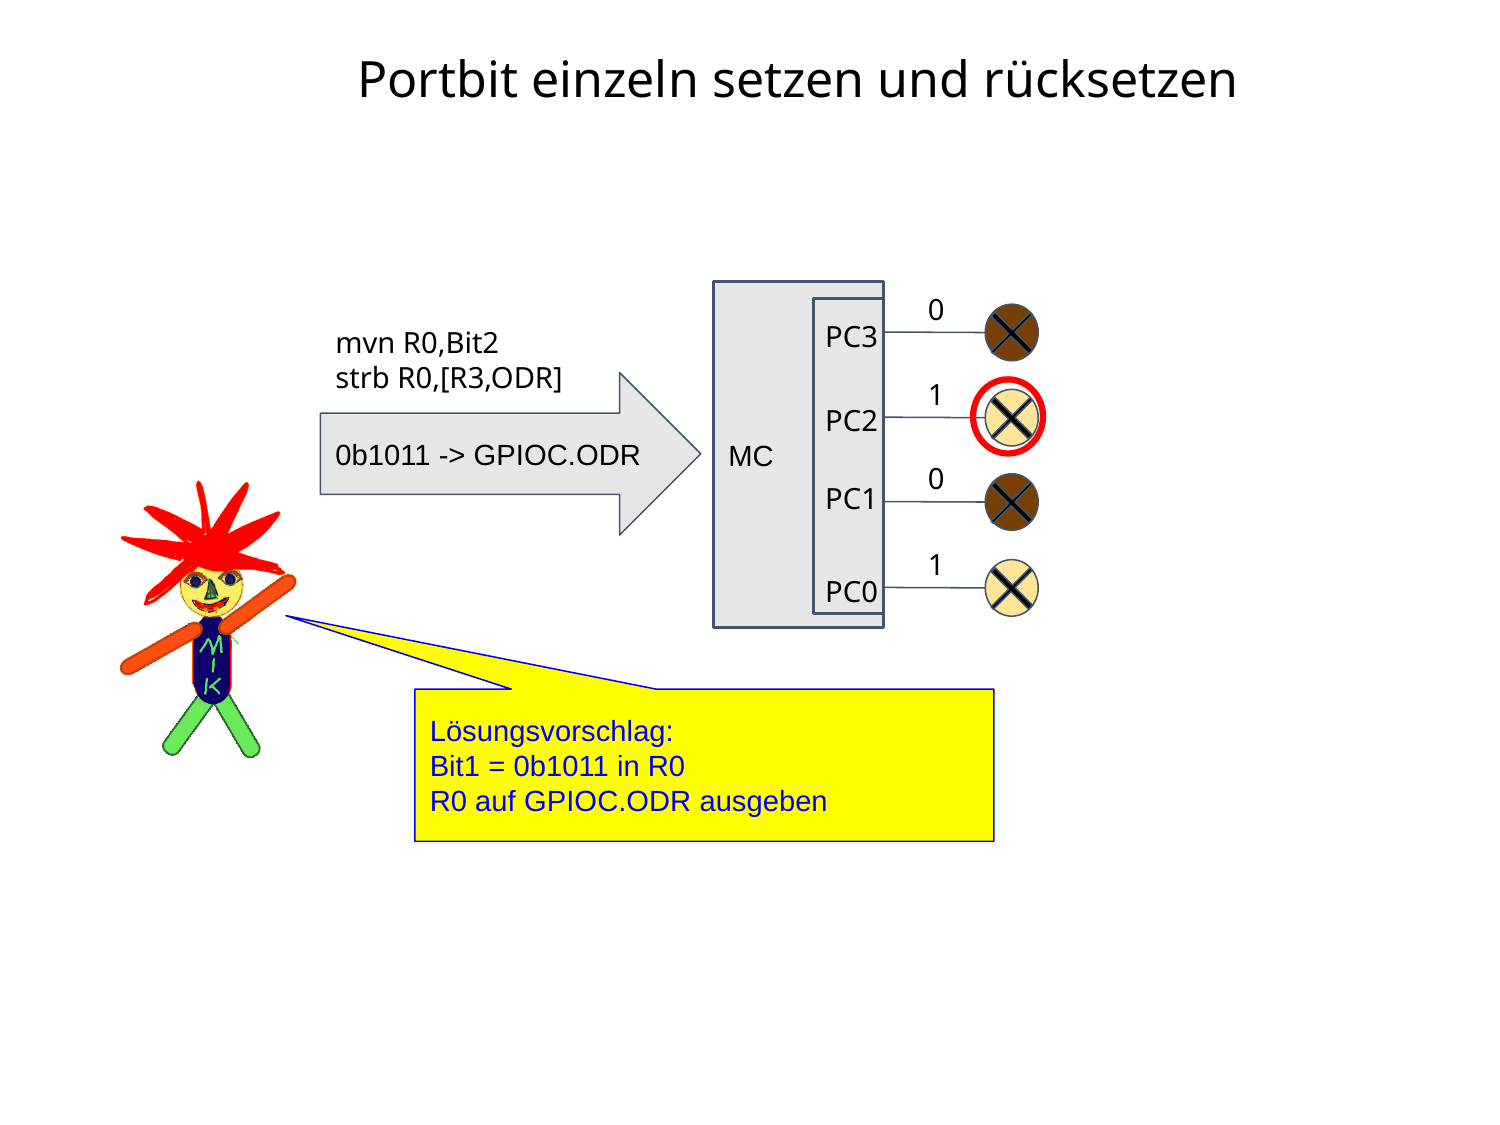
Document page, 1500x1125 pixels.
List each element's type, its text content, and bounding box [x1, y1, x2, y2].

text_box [882, 531, 1051, 628]
title Portbit einzeln setzen und rücksetzen [160, 41, 1436, 116]
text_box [882, 275, 1051, 360]
text_box [813, 298, 877, 614]
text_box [882, 360, 1051, 445]
text_box Lösungsvorschlag: Bit1 = 0b1011 in R0 R0 auf GPIOC.ODR ausgeben [312, 620, 994, 842]
text_box 0b1011 -> GPIOC.ODR [320, 372, 701, 536]
text_box PC0 [810, 558, 877, 617]
text_box mvn R0,Bit2 strb R0,[R3,ODR] [320, 309, 597, 405]
text_box MC [713, 281, 877, 628]
picture [100, 473, 308, 765]
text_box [882, 445, 1051, 531]
